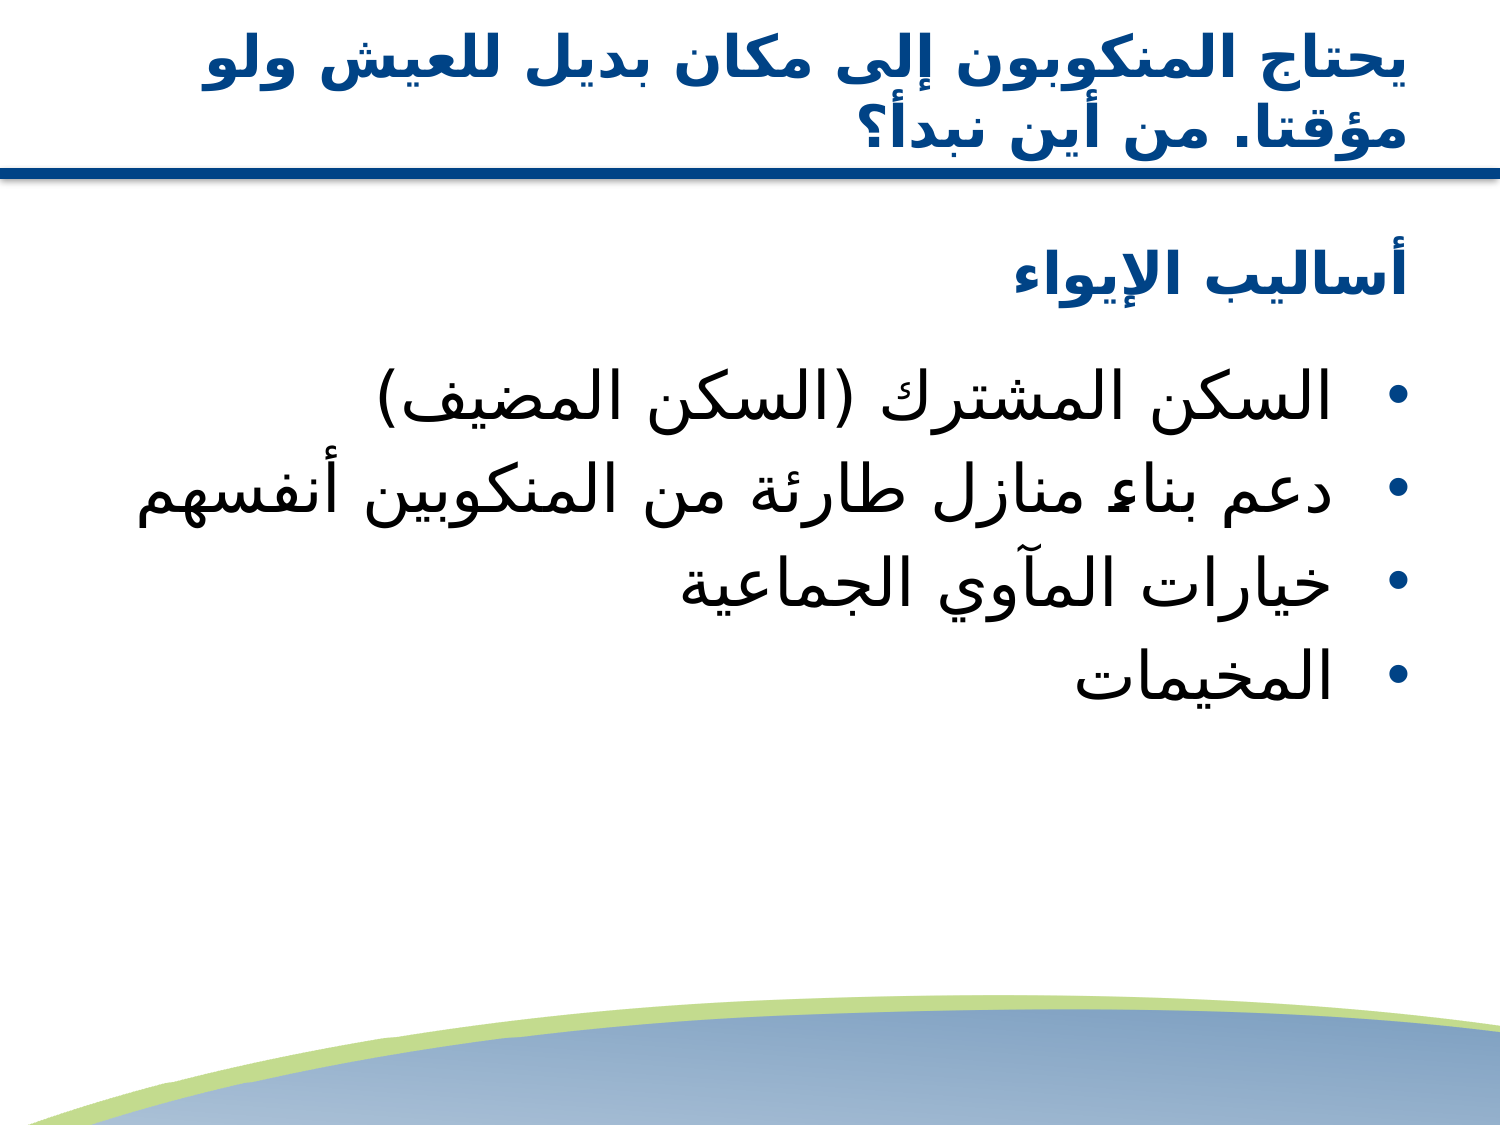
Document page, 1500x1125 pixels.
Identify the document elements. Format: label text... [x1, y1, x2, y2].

picture [0, 993, 1500, 1125]
text_box أساليب الإيواء [74, 177, 1425, 365]
list السكن المشترك (السكن المضيف) دعم بناء منازل طارئة من المنكوبين أنفسهم خيارات المآوي الجماعية المخيمات [75, 345, 1425, 1088]
title يحتاج المنكوبون إلى مكان بديل للعيش ولو مؤقتا. من أين نبدأ؟ [75, 0, 1425, 177]
